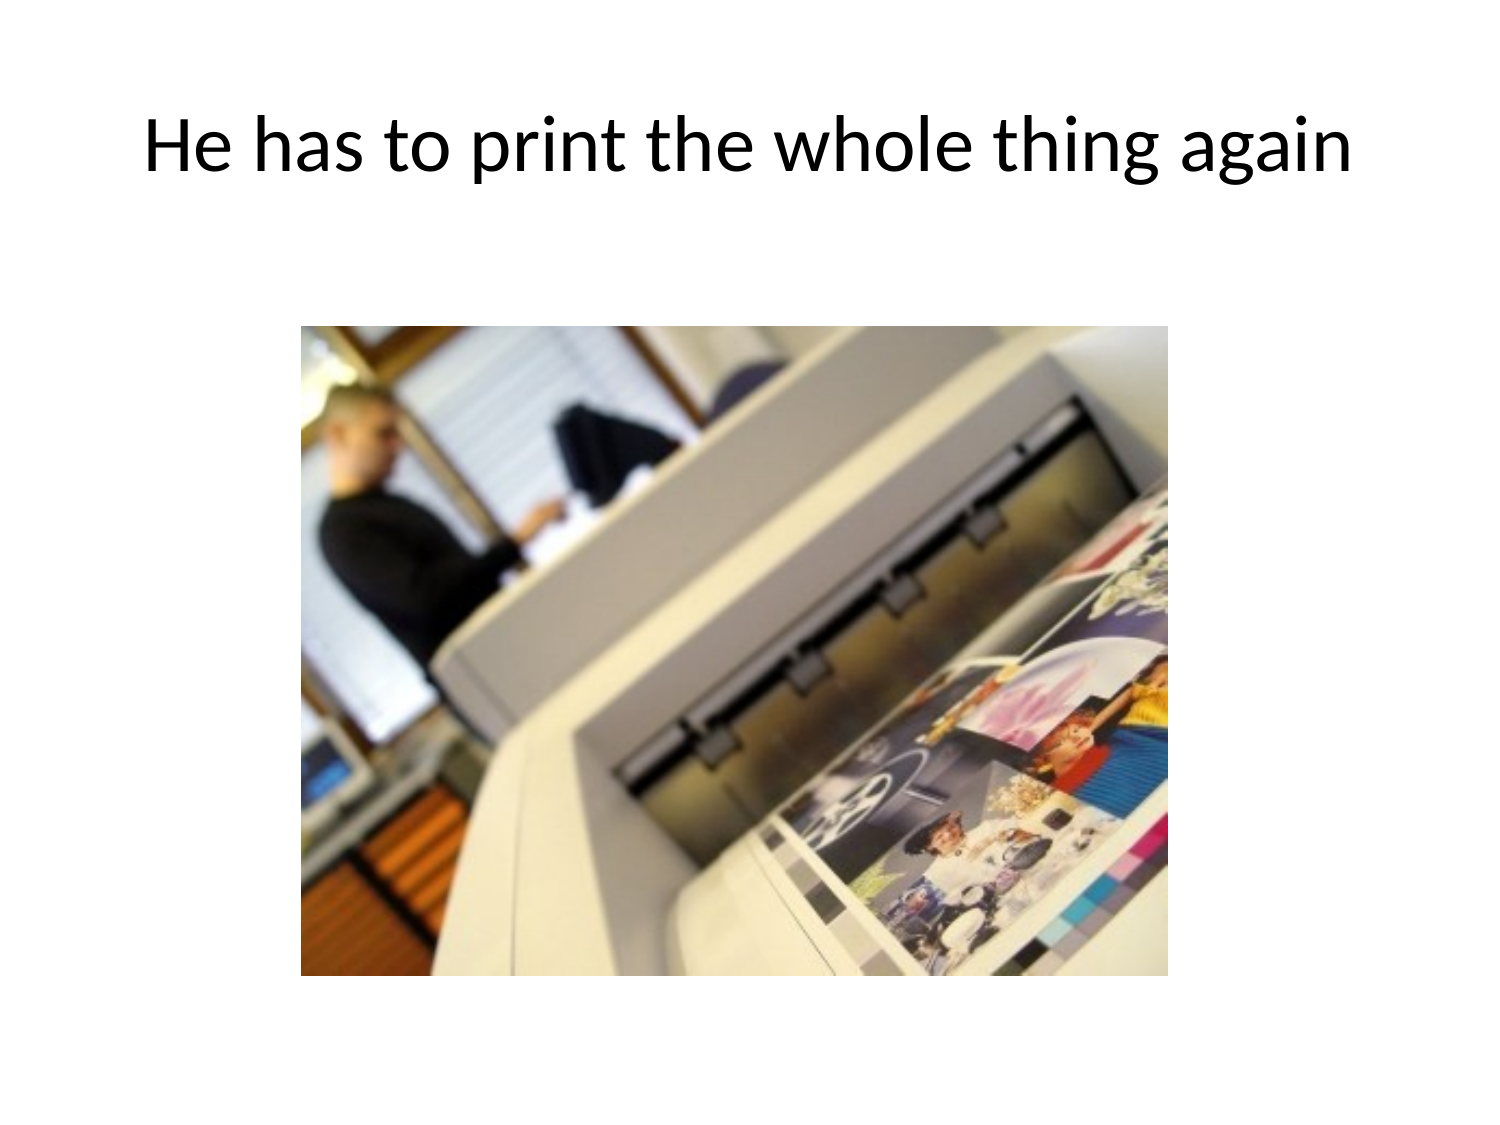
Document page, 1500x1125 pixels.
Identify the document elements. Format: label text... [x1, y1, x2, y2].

title He has to print the whole thing again [75, 45, 1425, 233]
picture [300, 326, 1168, 977]
